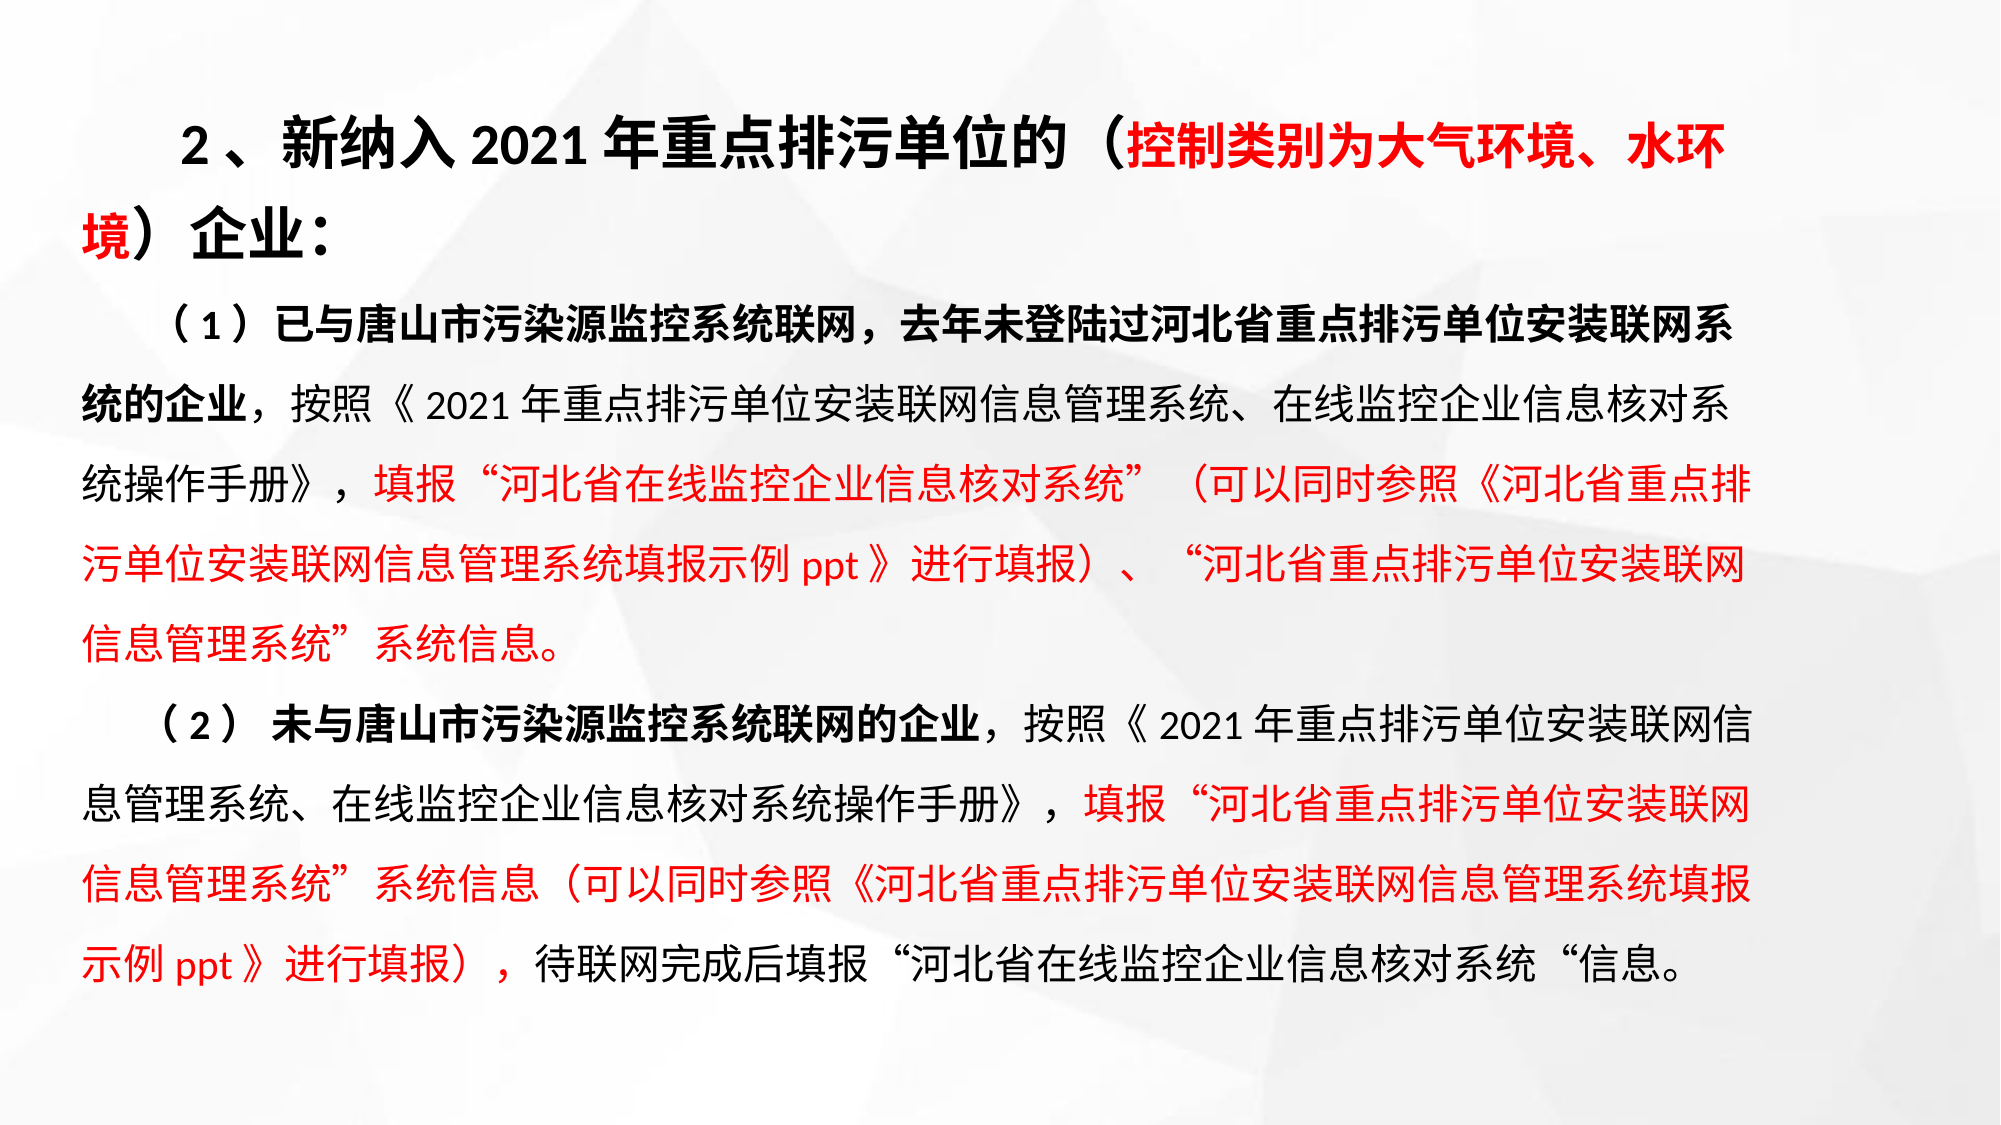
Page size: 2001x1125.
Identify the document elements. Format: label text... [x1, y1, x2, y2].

text_box 2、新纳入2021年重点排污单位的（控制类别为大气环境、水环境）企业： （1）已与唐山市污染源监控系统联网，去年未登陆过河北省重点排污单位安装联网系统的企业，按照《2021年重点排污单位安装联网信息管理系统、在线监控企业信息核对系统操作手册》，填报“河北省在线监控企业信息核对系统”（可以同时参照《河北省重点排污单位安装联网信息管理系统填报示例ppt》进行填报）、“河北省重点排污单位安装联网信息管理系统”系统信息。 （2） 未与唐山市污染源监控系统联网的企业，按照《2021年重点排污单位安装联网信息管理系统、在线监控企业信息核对系统操作手册》，填报“河北省重点排污单位安装联网信息管理系统”系统信息（可以同时参照《河北省重点排污单位安装联网信息管理系统填报示例ppt》进行填报），待联网完成后填报“河北省在线监控企业信息核对系统“信息。 [66, 78, 1772, 1075]
picture [0, 0, 2000, 1125]
